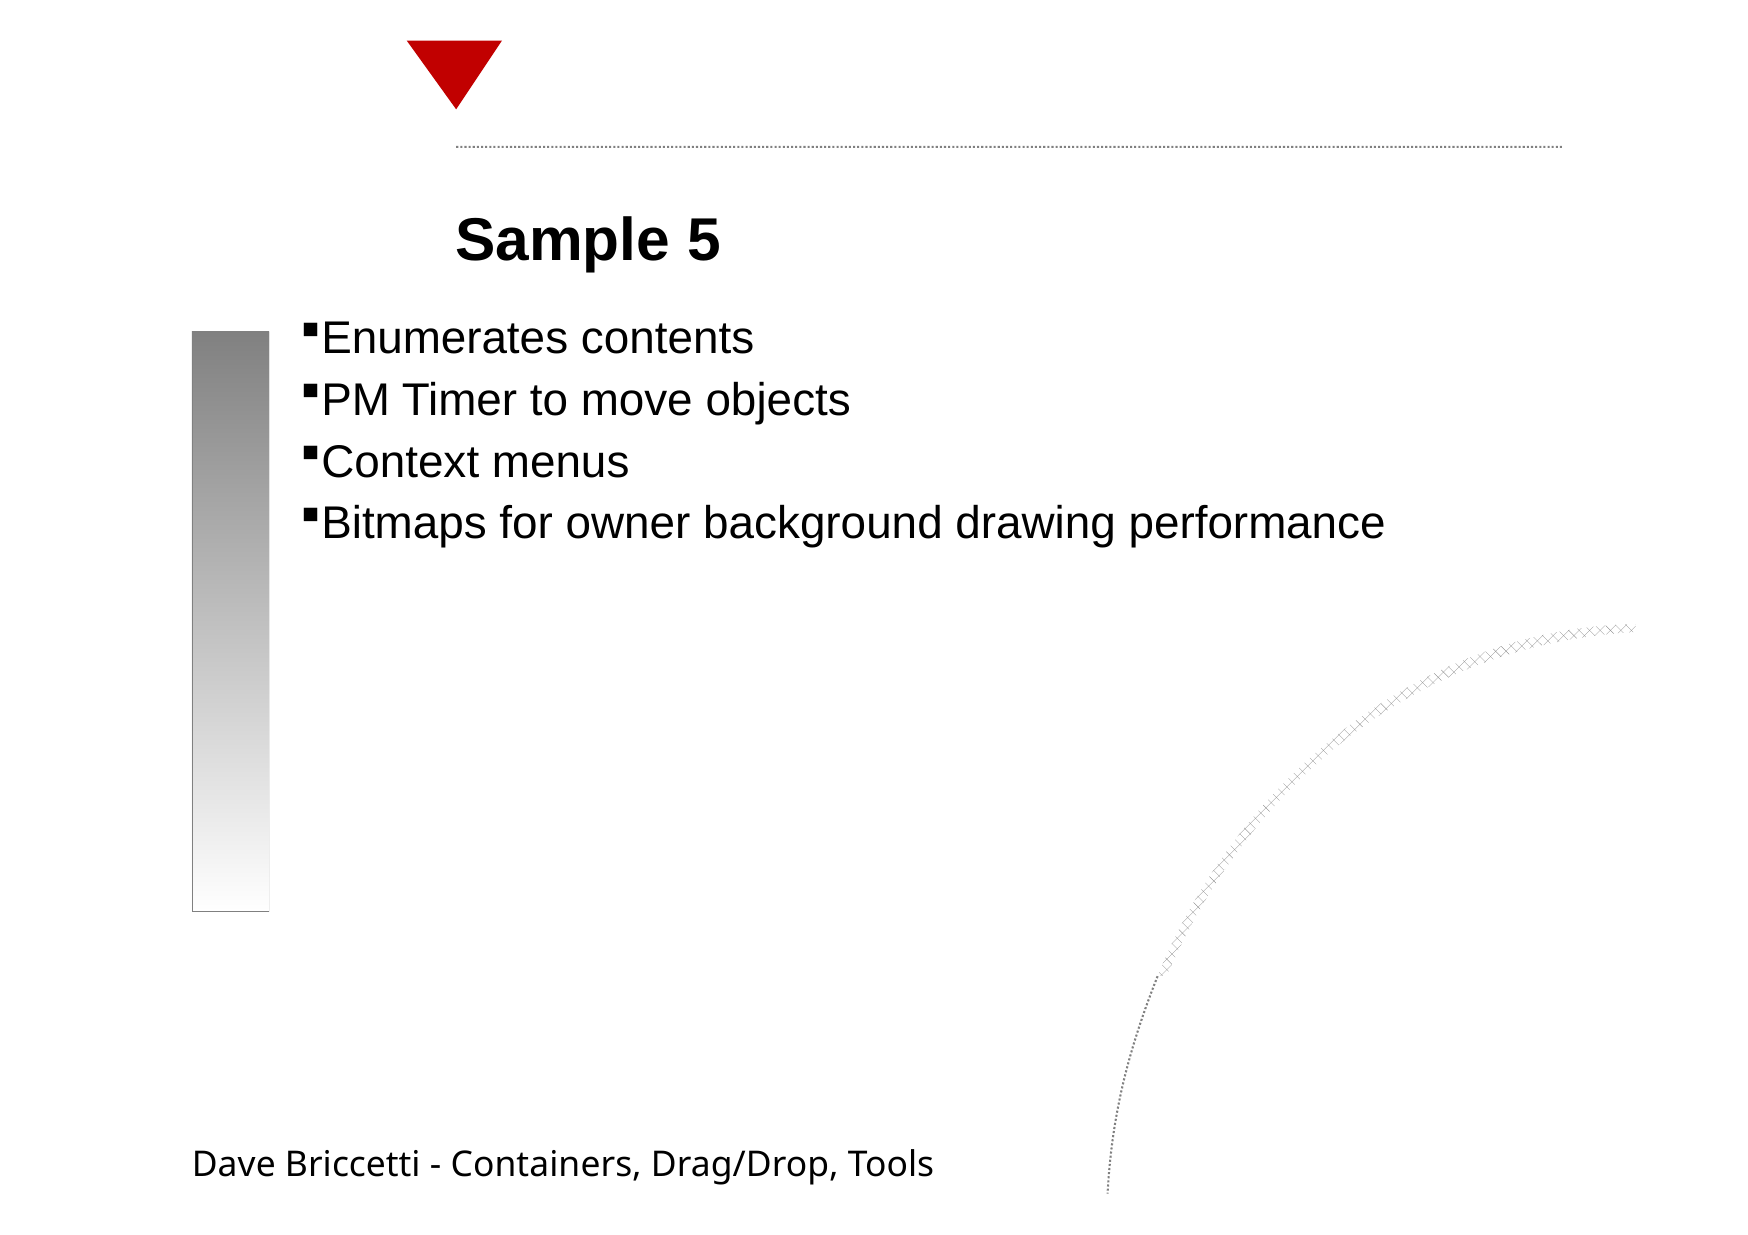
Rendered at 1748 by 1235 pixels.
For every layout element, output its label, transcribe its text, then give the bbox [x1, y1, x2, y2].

text_box [406, 40, 503, 110]
text_box [1157, 624, 1636, 977]
text_box [191, 331, 270, 912]
text_box Dave Briccetti - Containers, Drag/Drop, Tools [191, 1141, 1505, 1184]
text_box Enumerates contents PM Timer to move objects Context menus Bitmaps for owner background drawing performance [300, 307, 1561, 549]
text_box Sample 5 [455, 200, 1568, 273]
text_box [1112, 976, 1158, 1141]
